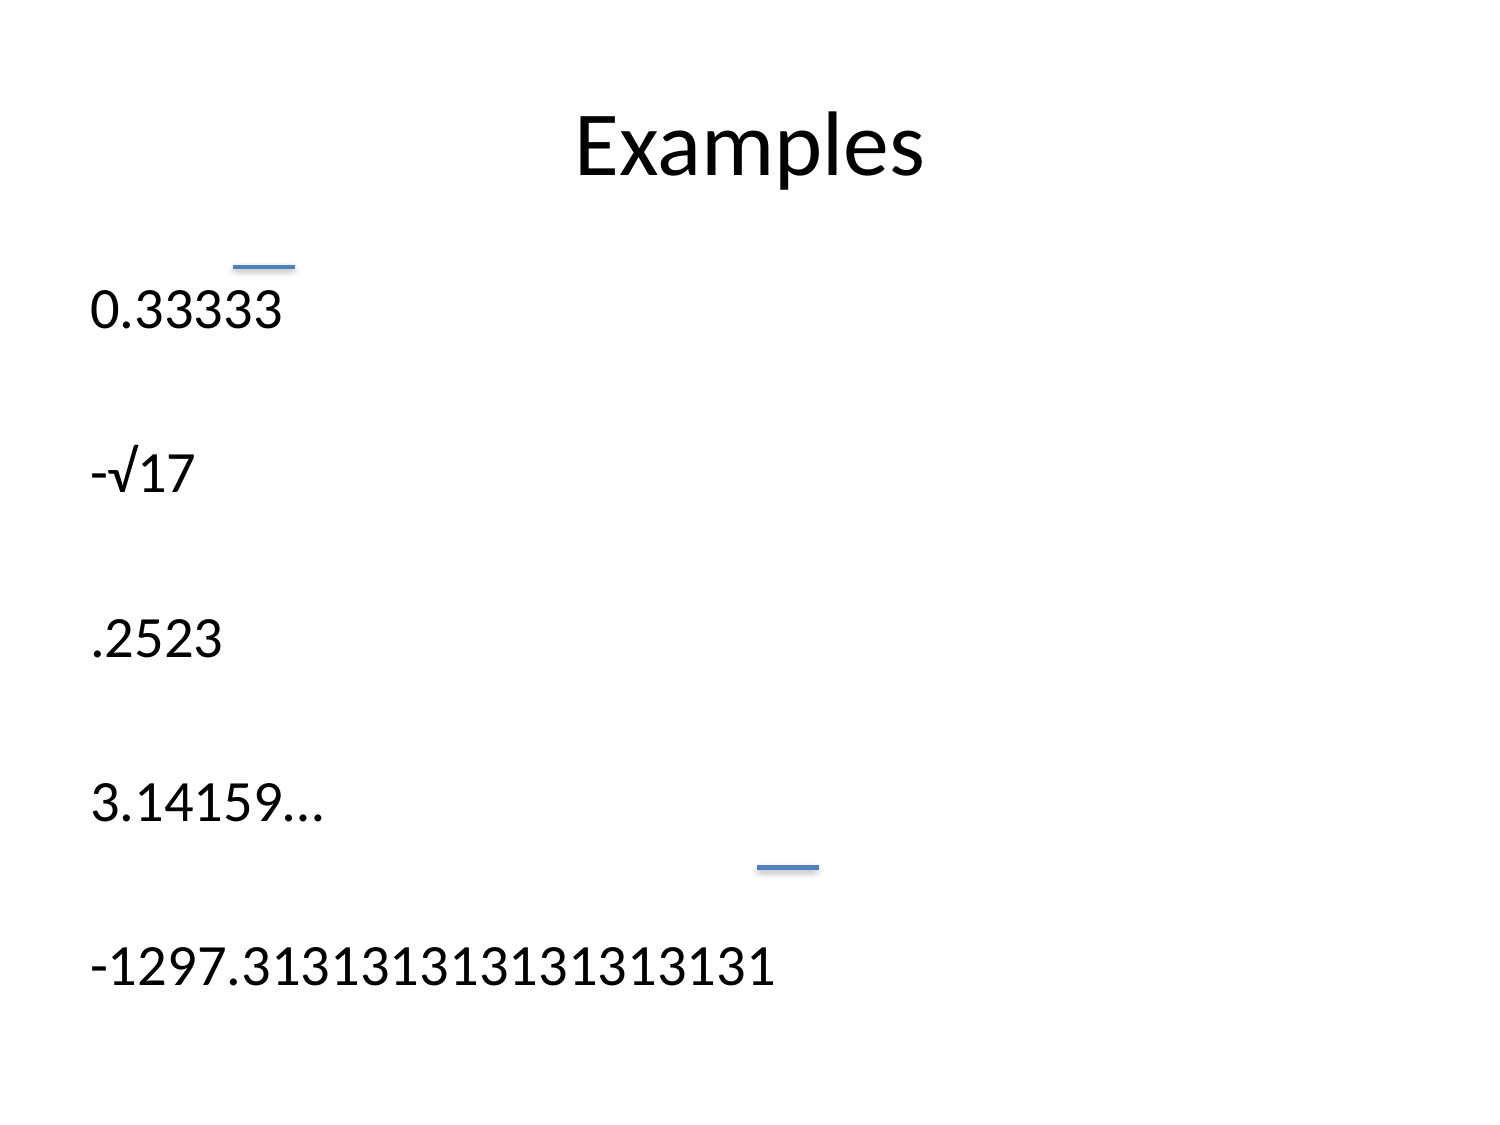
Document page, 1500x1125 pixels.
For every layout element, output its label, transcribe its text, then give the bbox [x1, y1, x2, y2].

list 0.33333 -√17 .2523 3.14159… -1297.313131313131313131 [75, 262, 1425, 1005]
title Examples [75, 45, 1425, 233]
